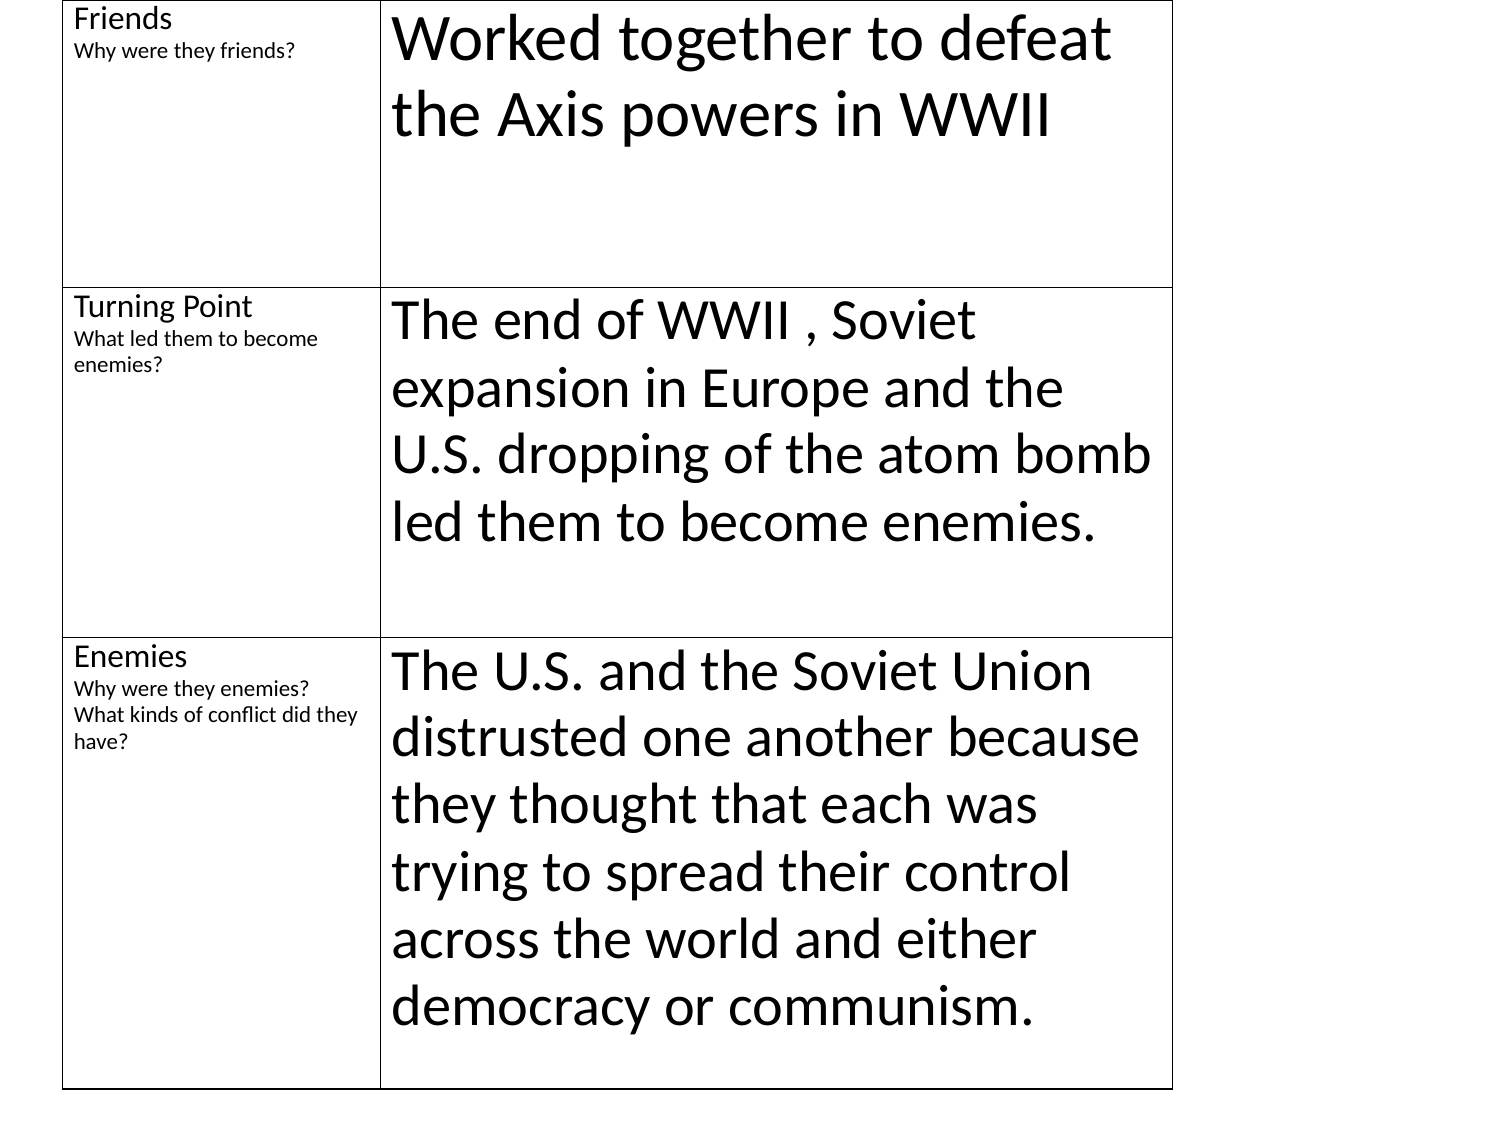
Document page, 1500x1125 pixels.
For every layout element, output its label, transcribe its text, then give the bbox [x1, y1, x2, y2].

table_cell The U.S. and the Soviet Union distrusted one another because they thought that each was trying to spread their control across the world and either democracy or communism. [381, 638, 1172, 1088]
table_cell Turning Point What led them to become enemies? [63, 288, 380, 637]
table_header Worked together to defeat the Axis powers in WWII [381, 1, 1172, 287]
table_header Friends Why were they friends? [63, 1, 380, 287]
table_cell The end of WWII , Soviet expansion in Europe and the U.S. dropping of the atom bomb led them to become enemies. [381, 288, 1172, 637]
table_cell Enemies Why were they enemies? What kinds of conflict did they have? [63, 638, 380, 1088]
